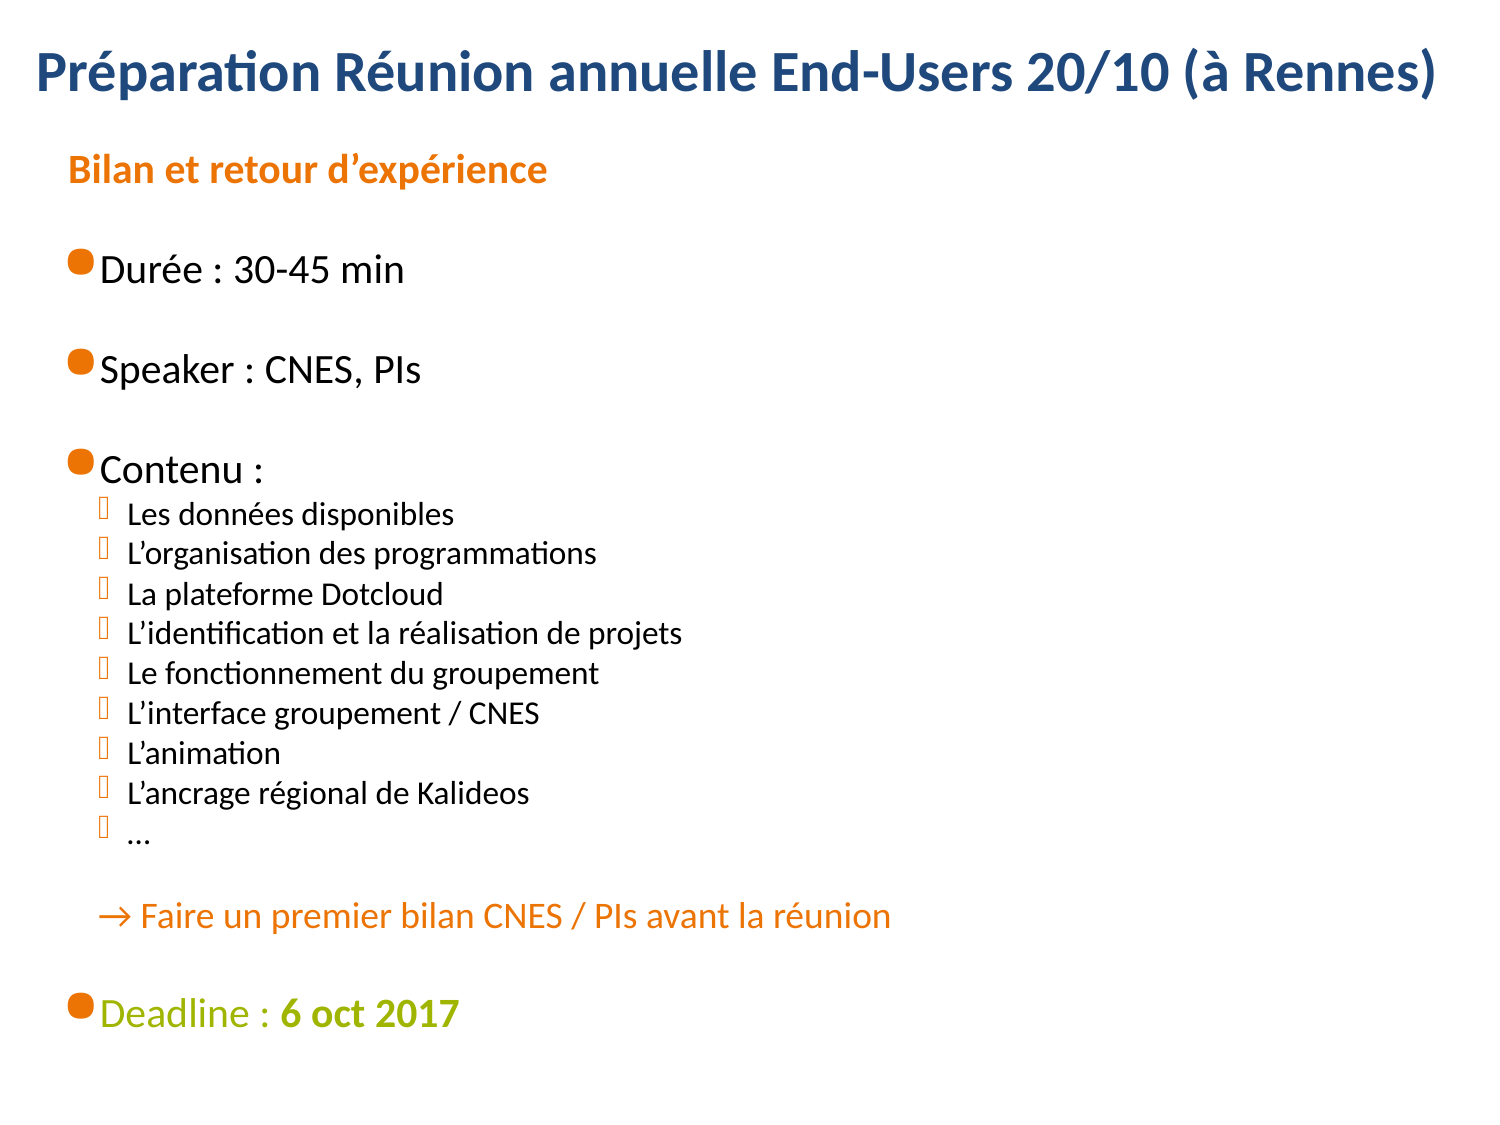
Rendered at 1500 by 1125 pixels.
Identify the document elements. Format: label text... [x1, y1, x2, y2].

text_box Bilan et retour d’expérience Durée : 30-45 min Speaker : CNES, PIs Contenu : Les données disponibles L’organisation des programmations La plateforme Dotcloud L’identification et la réalisation de projets Le fonctionnement du groupement L’interface groupement / CNES L’animation L’ancrage régional de Kalideos … → Faire un premier bilan CNES / PIs avant la réunion Deadline : 6 oct 2017 [67, 141, 1391, 1016]
text_box Préparation Réunion annuelle End-Users 20/10 (à Rennes) [22, 25, 1469, 111]
